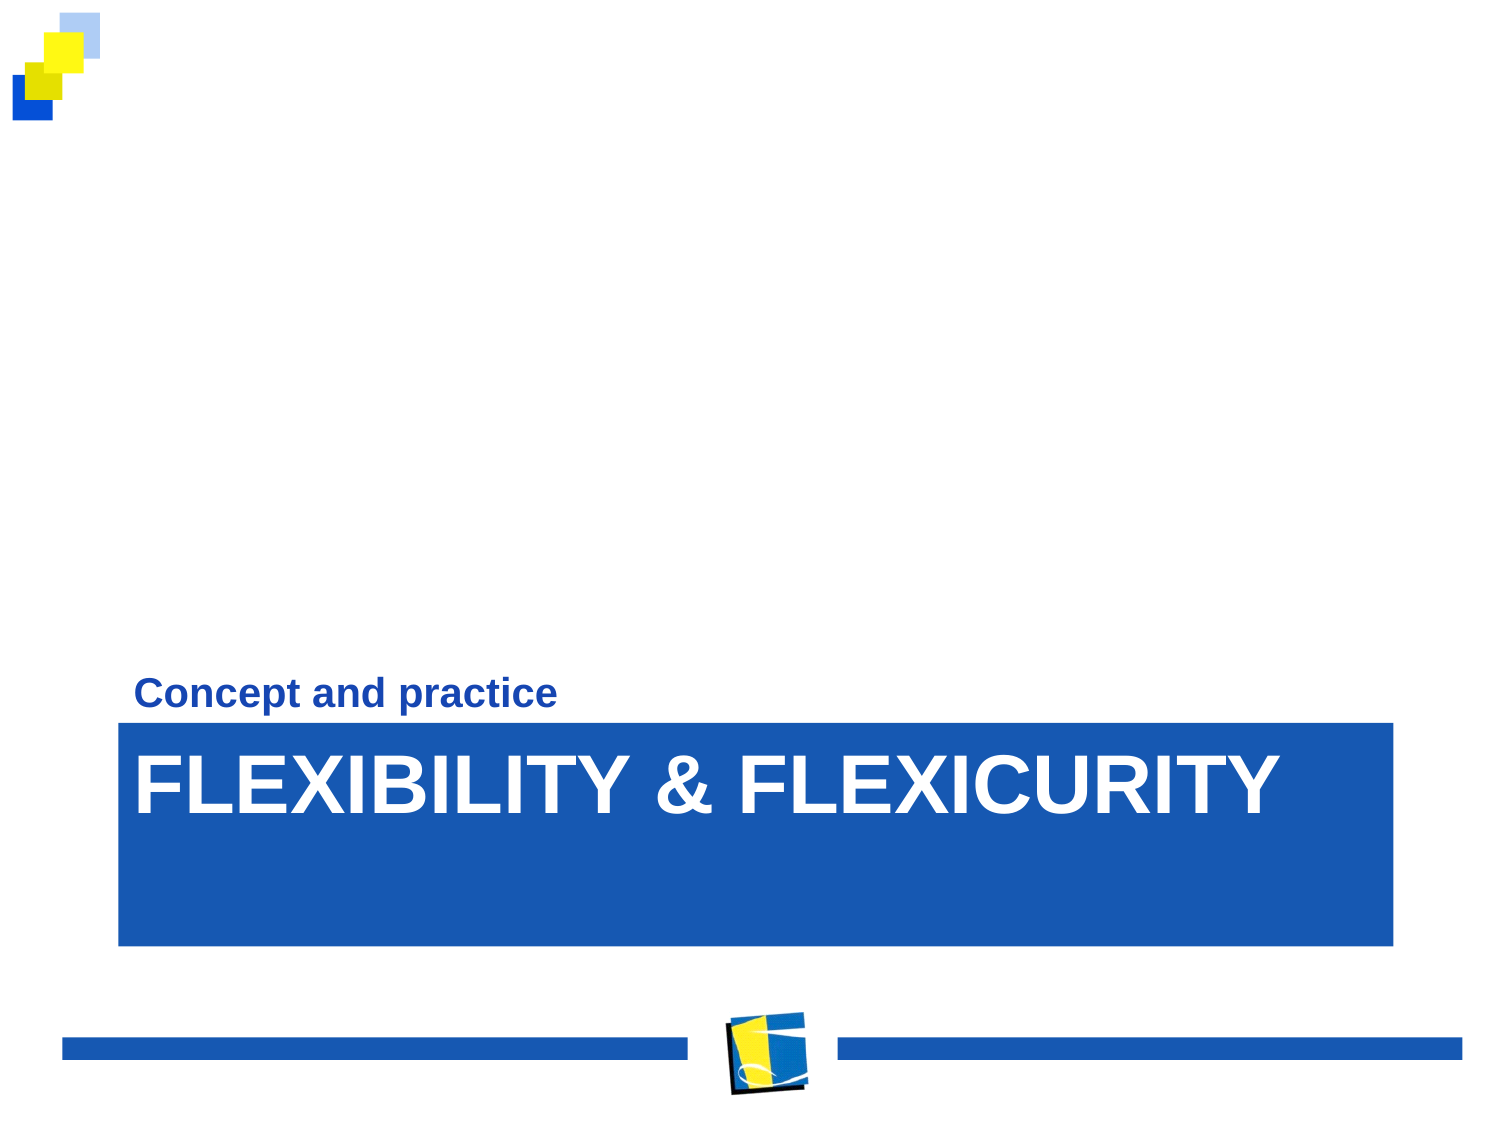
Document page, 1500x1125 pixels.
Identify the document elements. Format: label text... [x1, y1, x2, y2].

title Flexibility & Flexicurity [118, 724, 1394, 947]
list Concept and practice [118, 476, 1394, 724]
